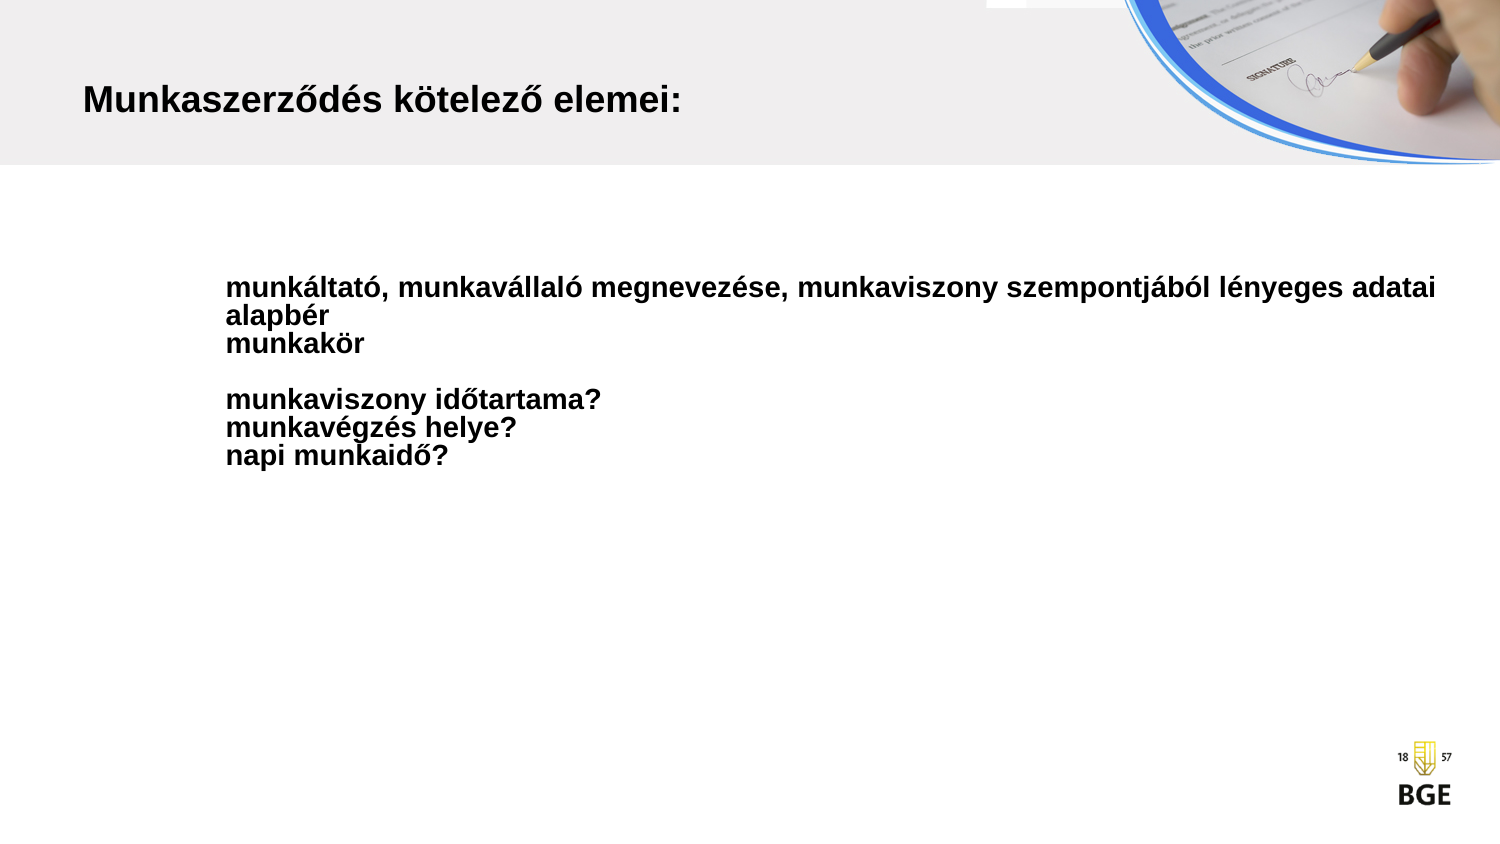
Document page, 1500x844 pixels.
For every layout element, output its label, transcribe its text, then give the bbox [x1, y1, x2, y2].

picture [0, 0, 1500, 844]
text_box munkáltató, munkavállaló megnevezése, munkaviszony szempontjából lényeges adatai alapbér munkakör munkaviszony időtartama? munkavégzés helye? napi munkaidő? [135, 268, 1483, 479]
text_box Munkaszerződés kötelező elemei: [68, 67, 709, 128]
